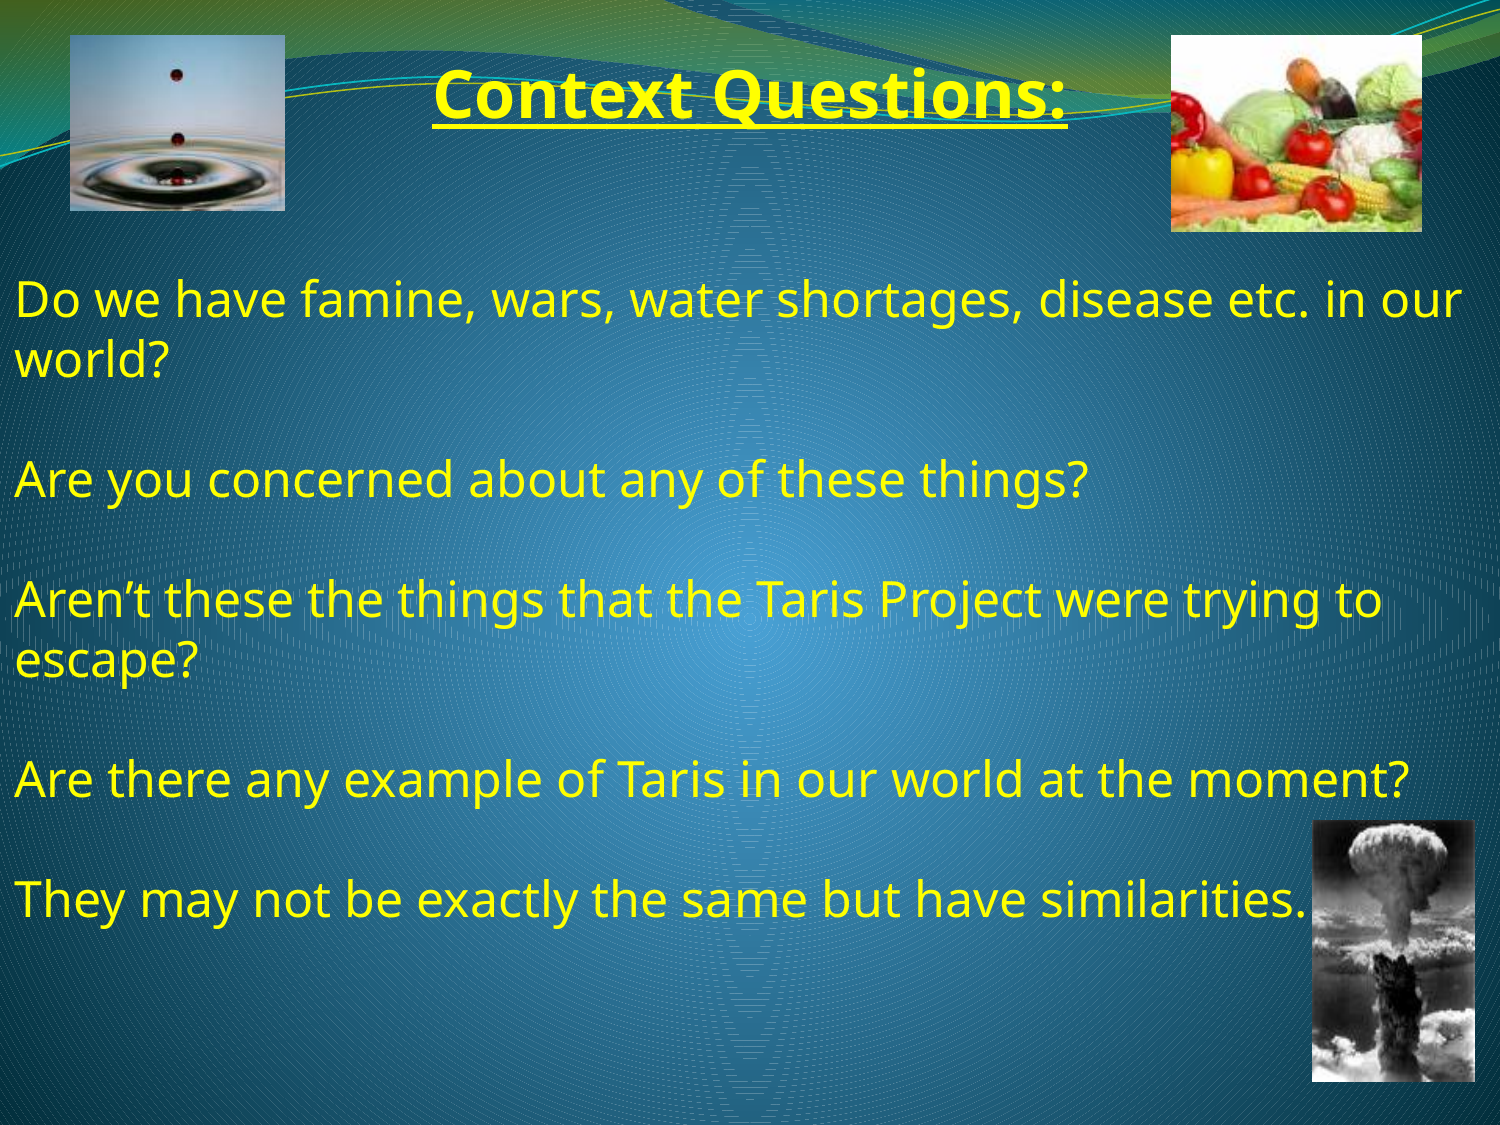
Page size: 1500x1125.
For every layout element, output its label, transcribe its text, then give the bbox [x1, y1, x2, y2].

picture [1171, 34, 1423, 232]
text_box Context Questions: Do we have famine, wars, water shortages, disease etc. in our world? Are you concerned about any of these things? Aren’t these the things that the Taris Project were trying to escape? Are there any example of Taris in our world at the moment? They may not be exactly the same but have similarities. [0, 0, 1500, 1125]
picture [1312, 820, 1476, 1082]
picture [70, 34, 285, 211]
